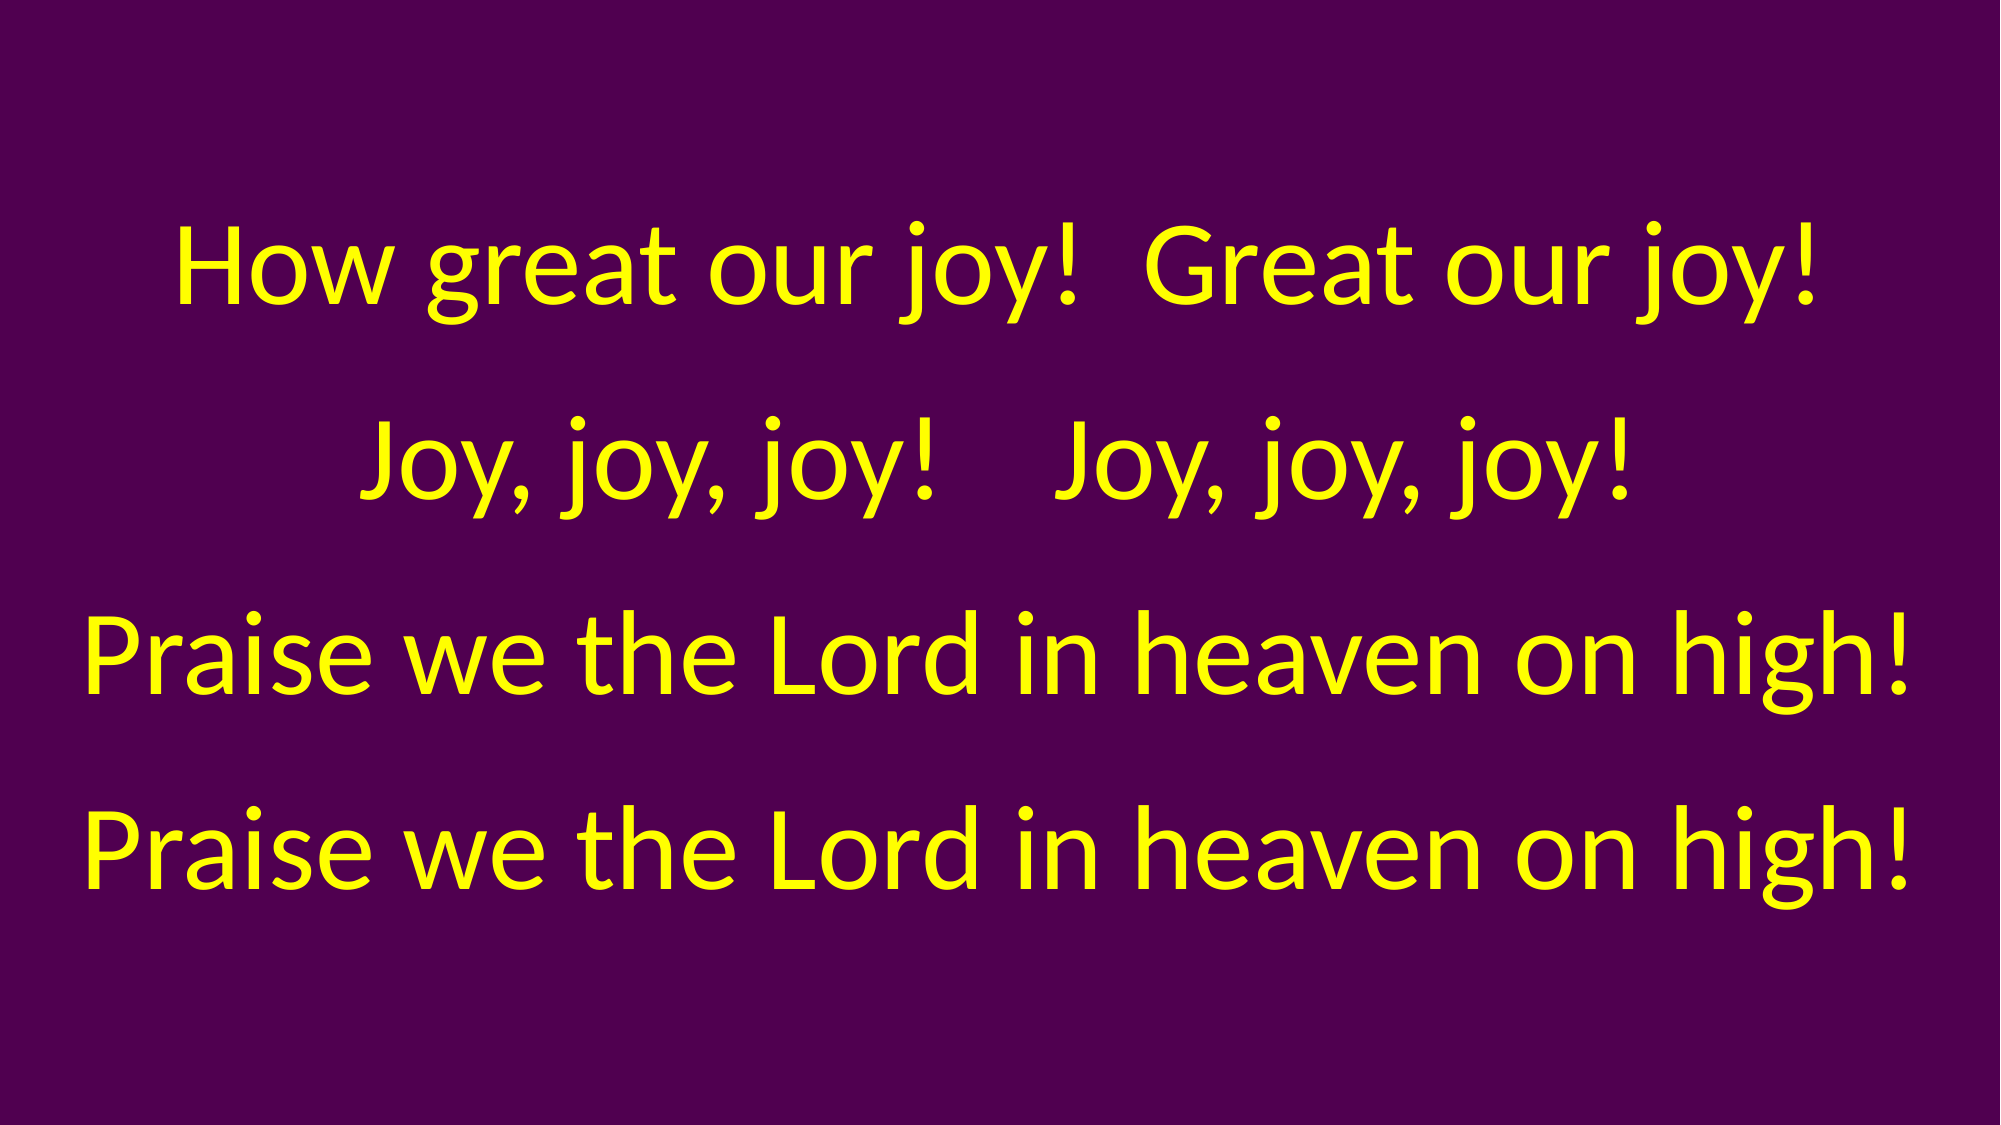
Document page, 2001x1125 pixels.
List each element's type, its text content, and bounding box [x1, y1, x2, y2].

text_box How great our joy! Great our joy! Joy, joy, joy! Joy, joy, joy! Praise we the Lord in heaven on high! Praise we the Lord in heaven on high! [0, 176, 2000, 921]
